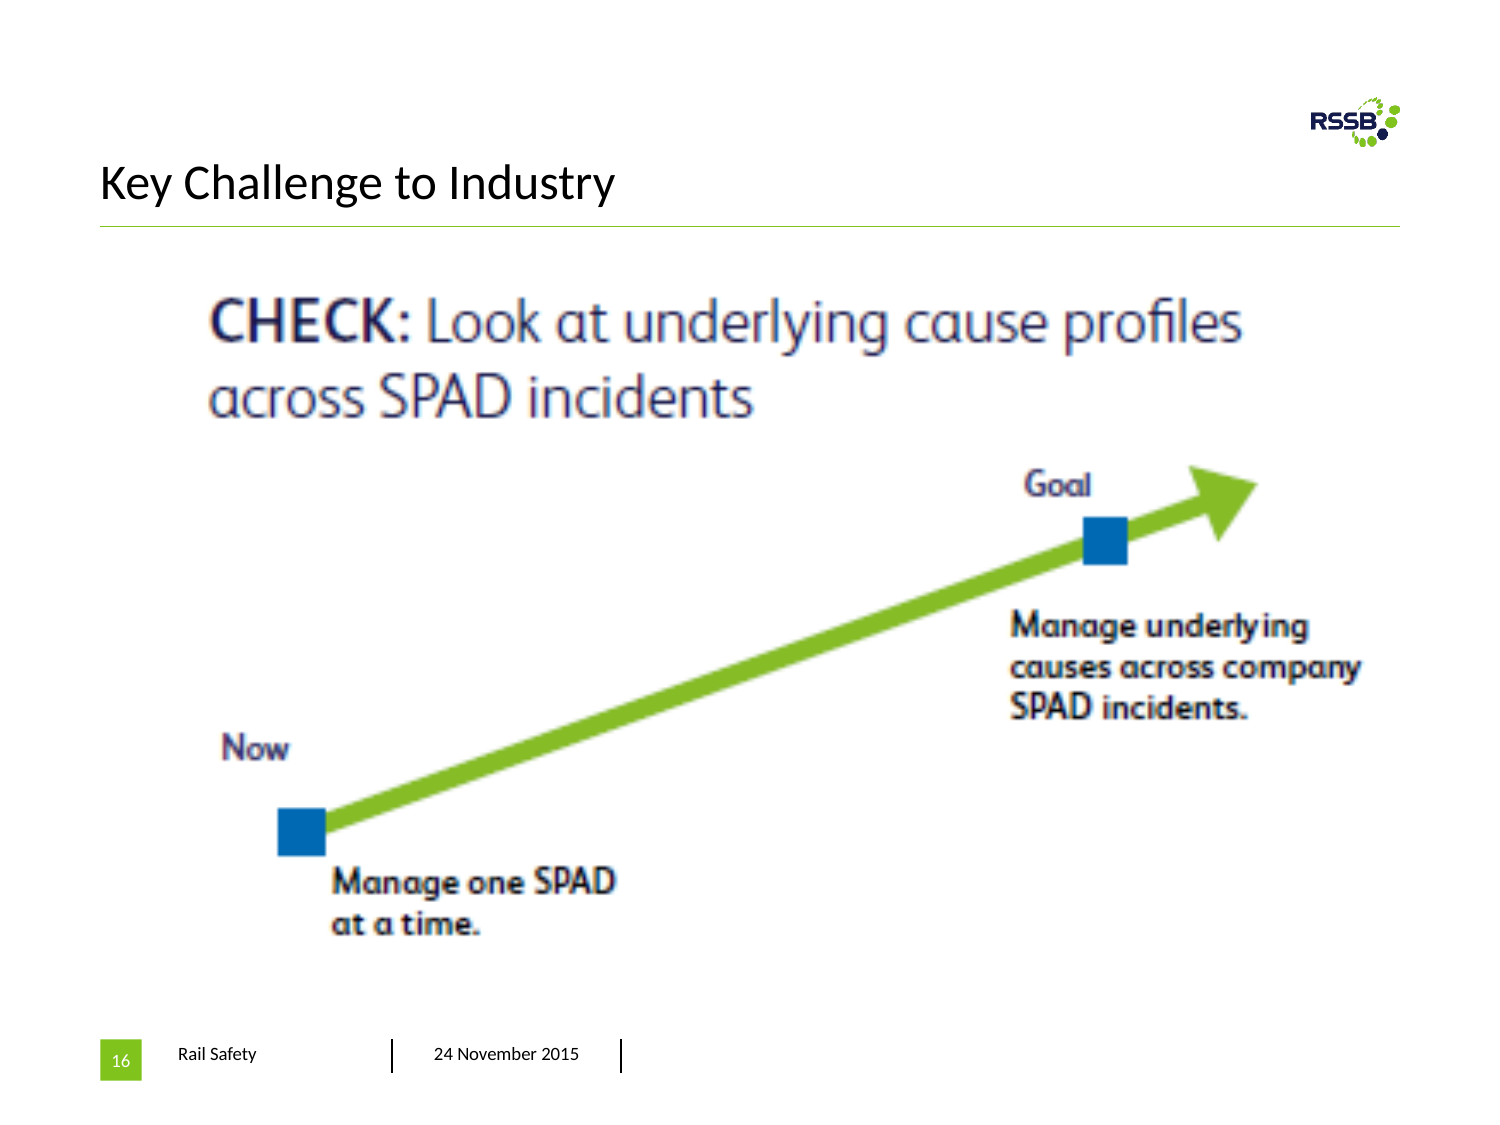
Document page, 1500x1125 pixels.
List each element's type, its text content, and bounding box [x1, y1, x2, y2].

slide_number 16 [100, 1039, 142, 1081]
picture [159, 251, 1400, 964]
title Key Challenge to Industry [100, 75, 1400, 210]
